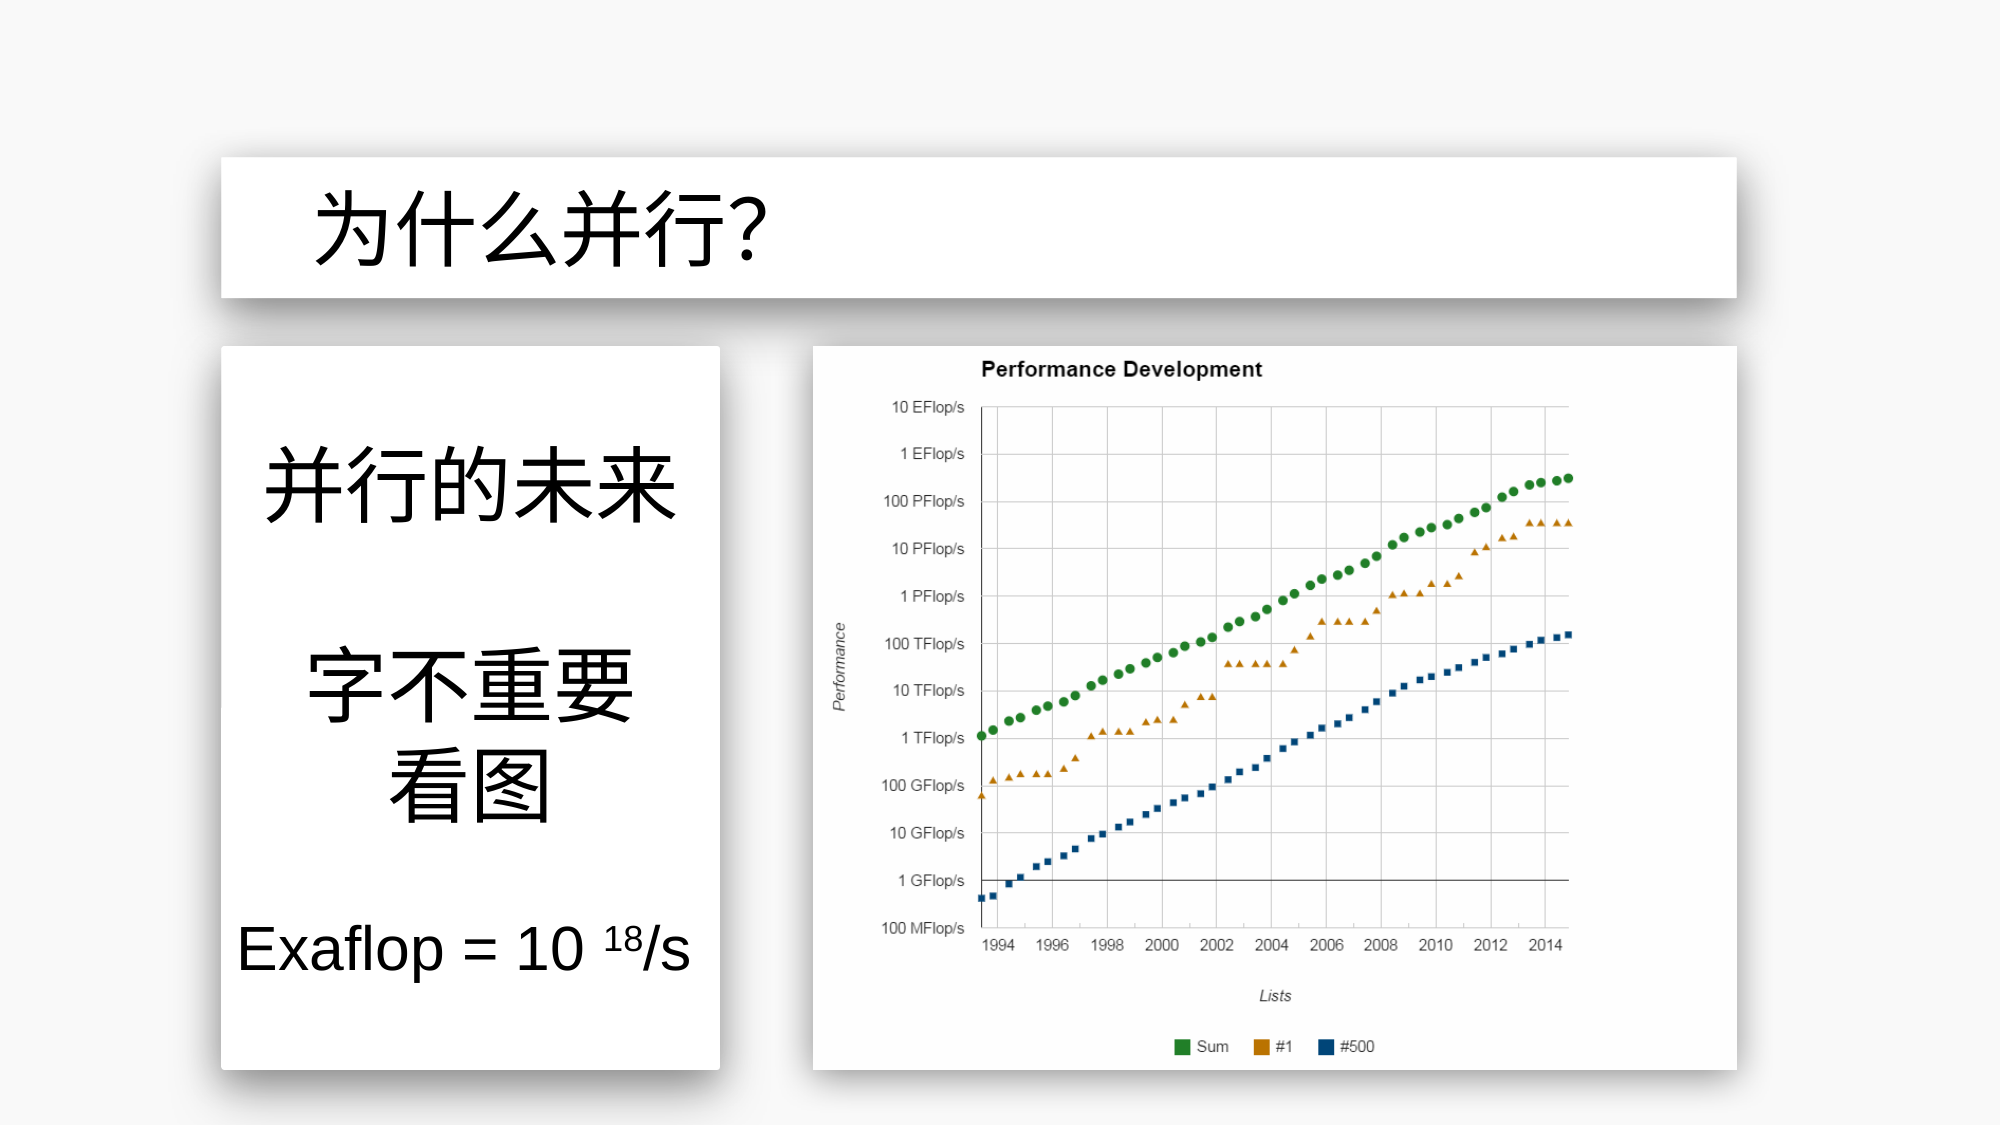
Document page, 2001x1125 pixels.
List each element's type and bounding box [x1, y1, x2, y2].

text_box [221, 157, 1737, 299]
text_box [221, 346, 720, 1070]
picture [813, 346, 1737, 1070]
